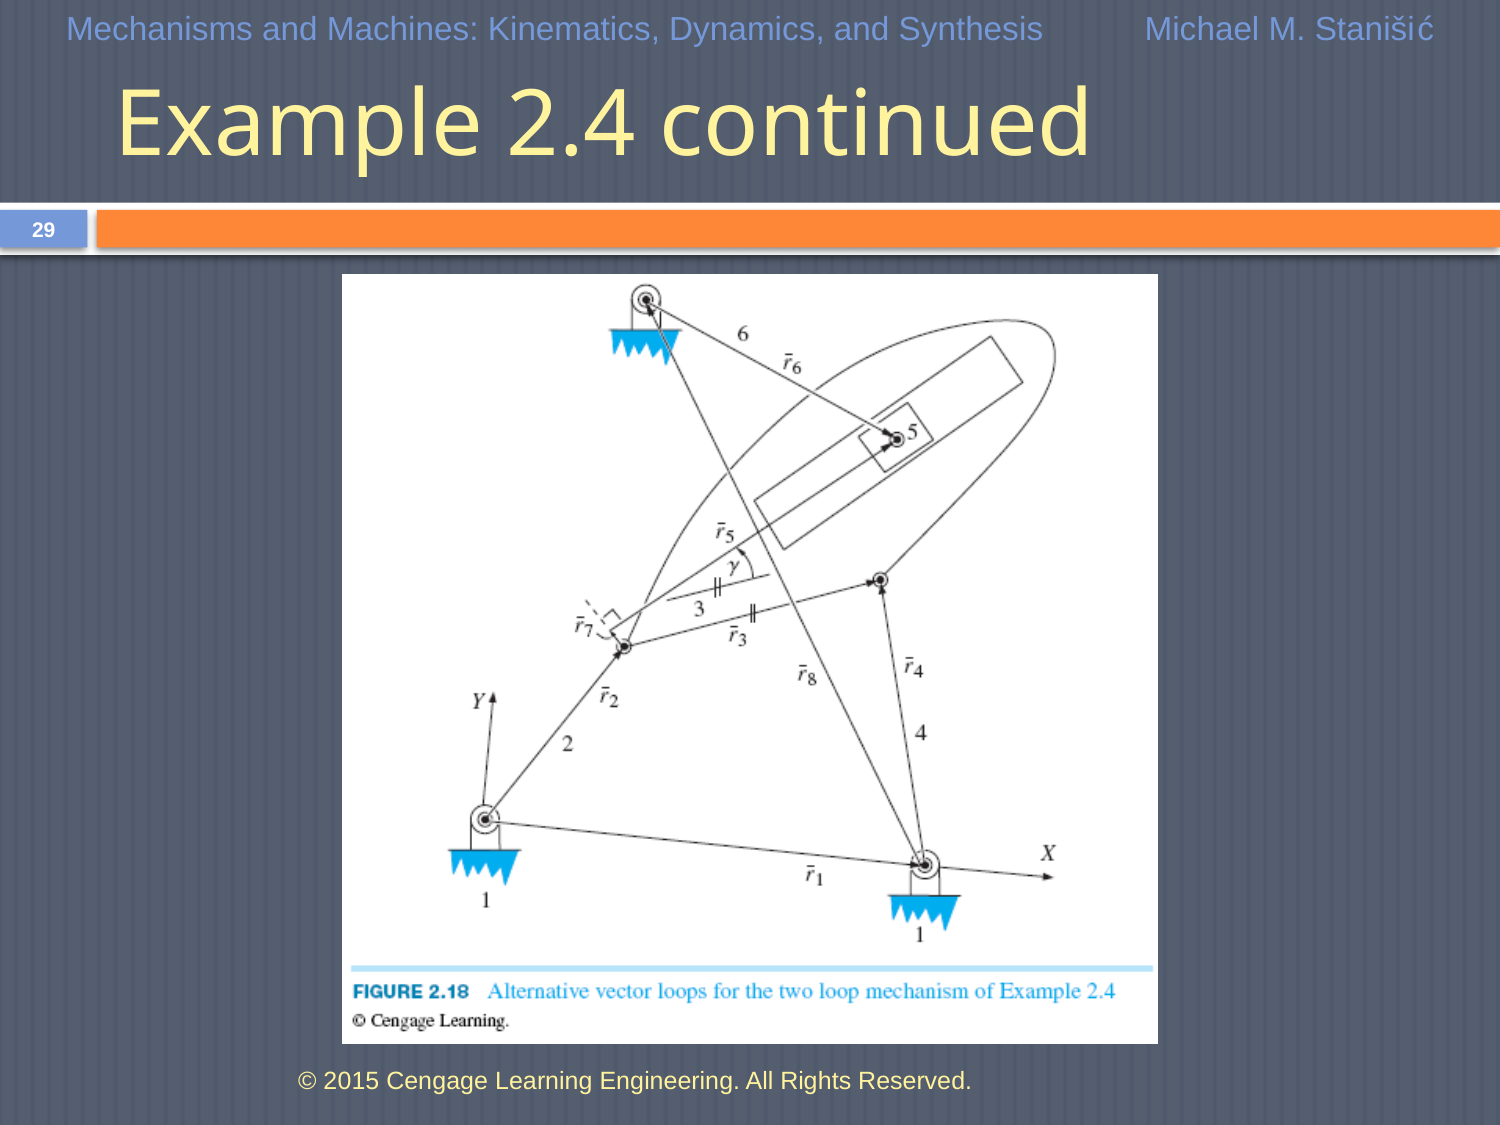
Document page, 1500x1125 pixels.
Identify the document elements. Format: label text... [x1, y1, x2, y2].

slide_number 29 [0, 208, 88, 249]
footer © 2015 Cengage Learning Engineering. All Rights Reserved. [106, 1050, 996, 1110]
text_box Mechanisms and Machines: Kinematics, Dynamics, and Synthesis Michael M. Stanišić [0, 0, 1500, 55]
picture [342, 274, 1158, 1045]
title Example 2.4 continued [99, 55, 1438, 201]
